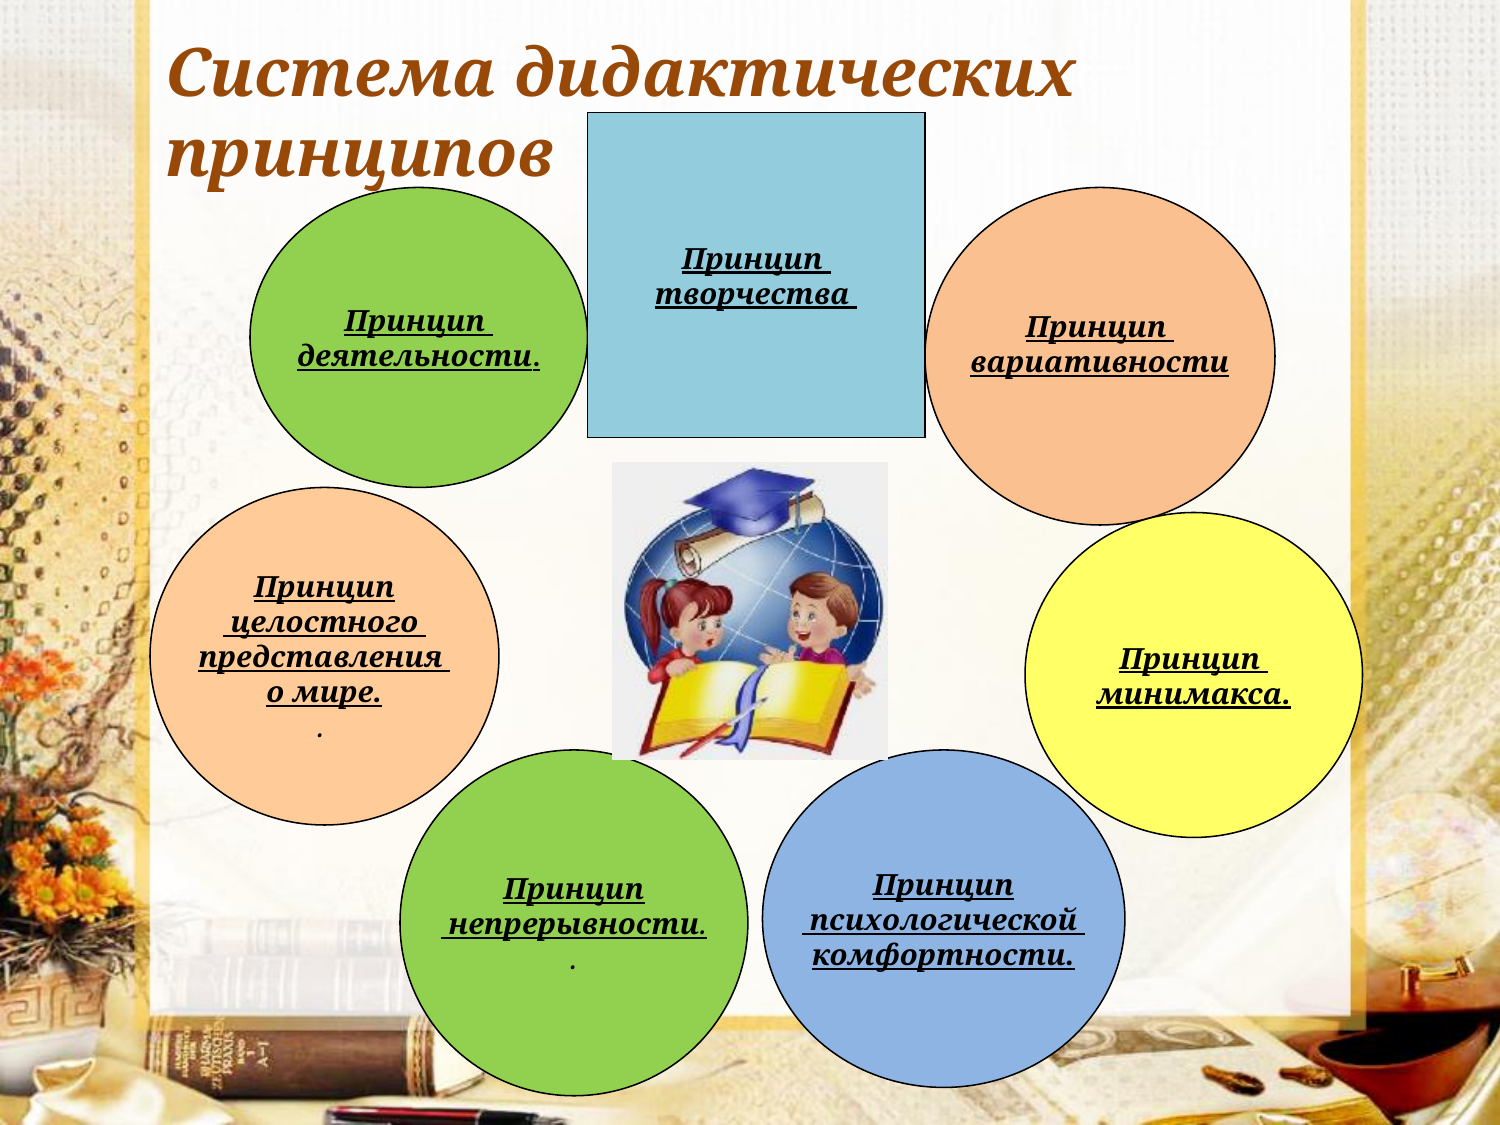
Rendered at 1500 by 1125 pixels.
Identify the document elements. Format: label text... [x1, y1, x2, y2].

text_box Принцип непрерывности. . [399, 749, 748, 1096]
picture [0, 0, 1500, 1125]
text_box Принцип минимакса. [1025, 512, 1363, 838]
title Система дидактических принципов [150, 45, 1350, 175]
text_box Принцип вариативности [924, 187, 1276, 526]
text_box Принцип целостного представления о мире. . [150, 487, 499, 826]
list Принцип творчества [587, 112, 925, 438]
text_box Принцип деятельности. [249, 187, 587, 488]
text_box Принцип психологической комфортности. [762, 749, 1125, 1088]
